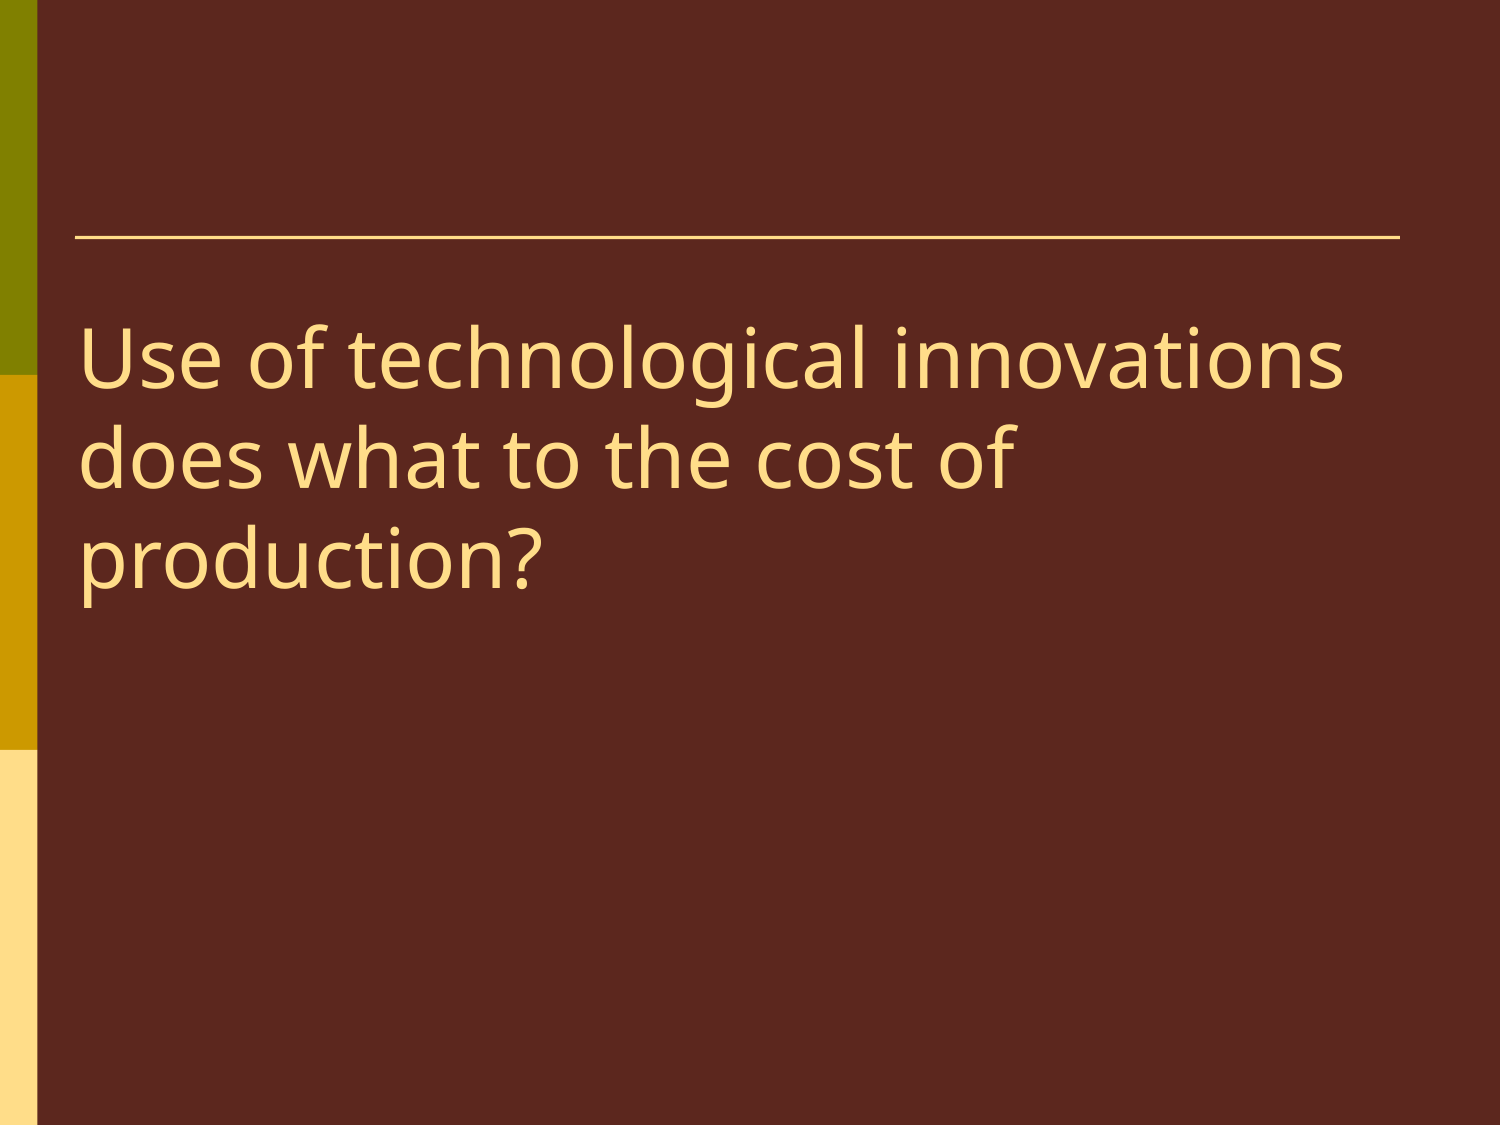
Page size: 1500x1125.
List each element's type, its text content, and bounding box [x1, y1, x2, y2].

title Use of technological innovations does what to the cost of production? [62, 425, 1413, 613]
